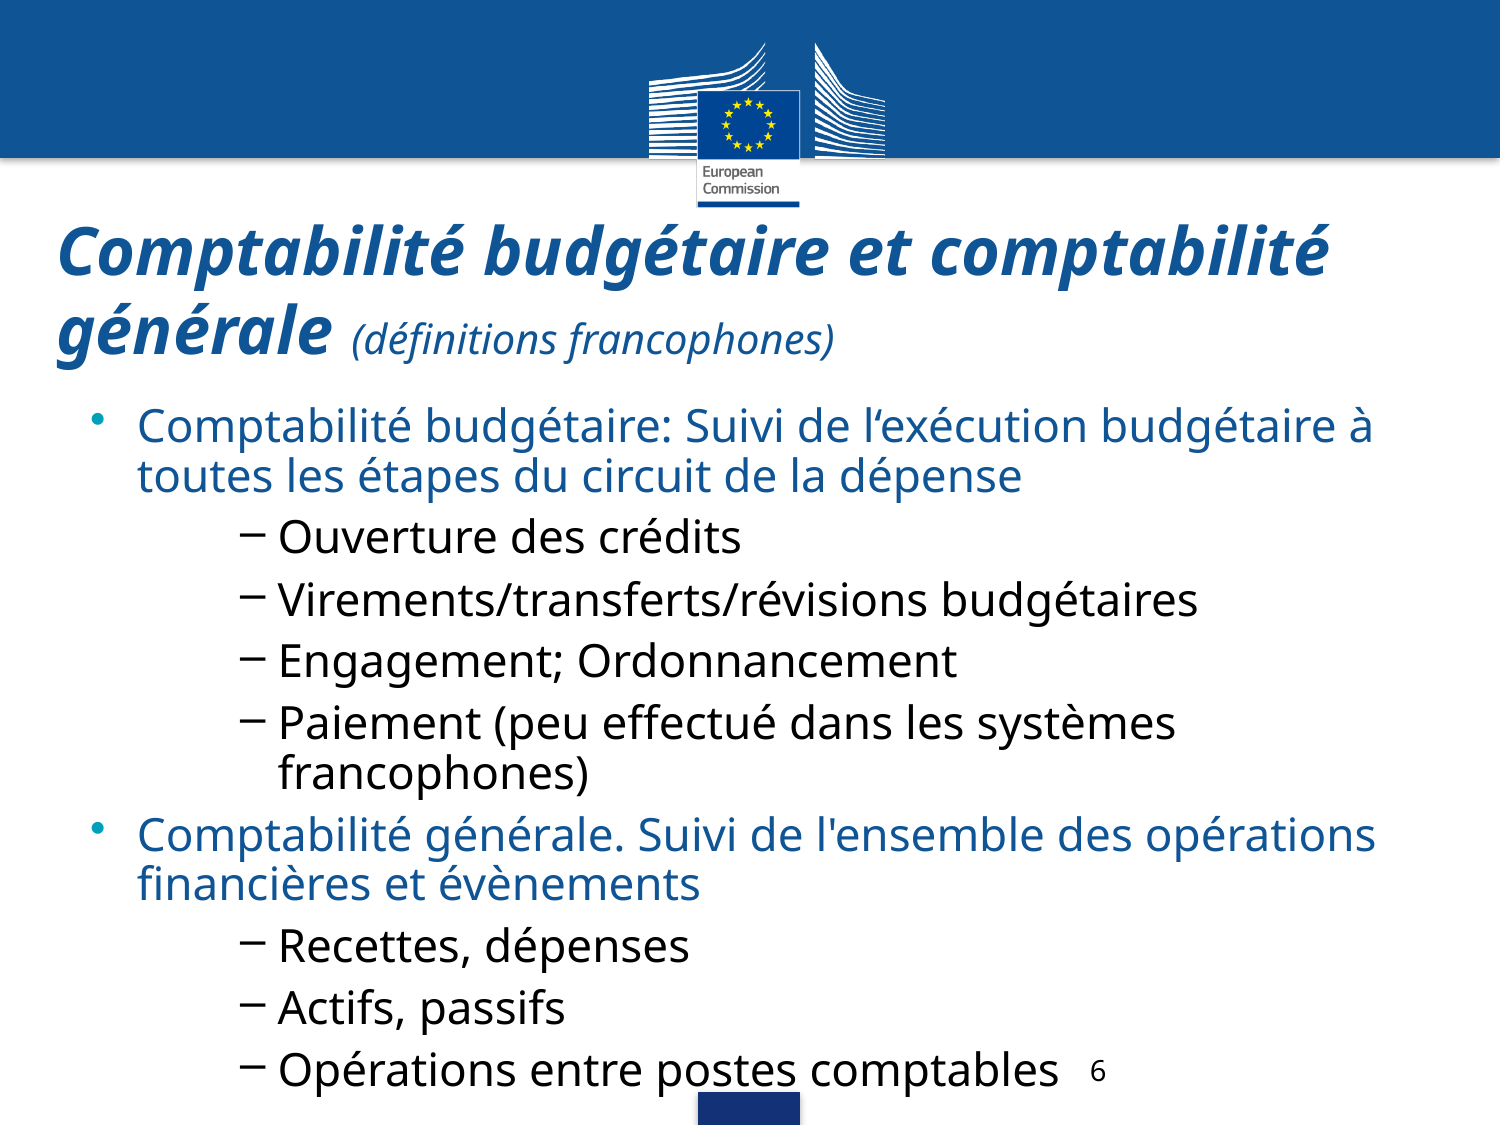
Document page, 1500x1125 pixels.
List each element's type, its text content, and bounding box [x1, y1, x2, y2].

picture [649, 42, 885, 208]
title Comptabilité budgétaire et comptabilité générale (définitions francophones) [0, 219, 1500, 303]
list Comptabilité budgétaire: Suivi de l‘exécution budgétaire à toutes les étapes du circuit de la dépense Ouverture des crédits Virements/transferts/révisions budgétaires Engagement; Ordonnancement Paiement (peu effectué dans les systèmes francophones) Comptabilité générale. Suivi de l'ensemble des opérations financières et évènements Recettes, dépenses Actifs, passifs Opérations entre postes comptables [0, 327, 1500, 1125]
